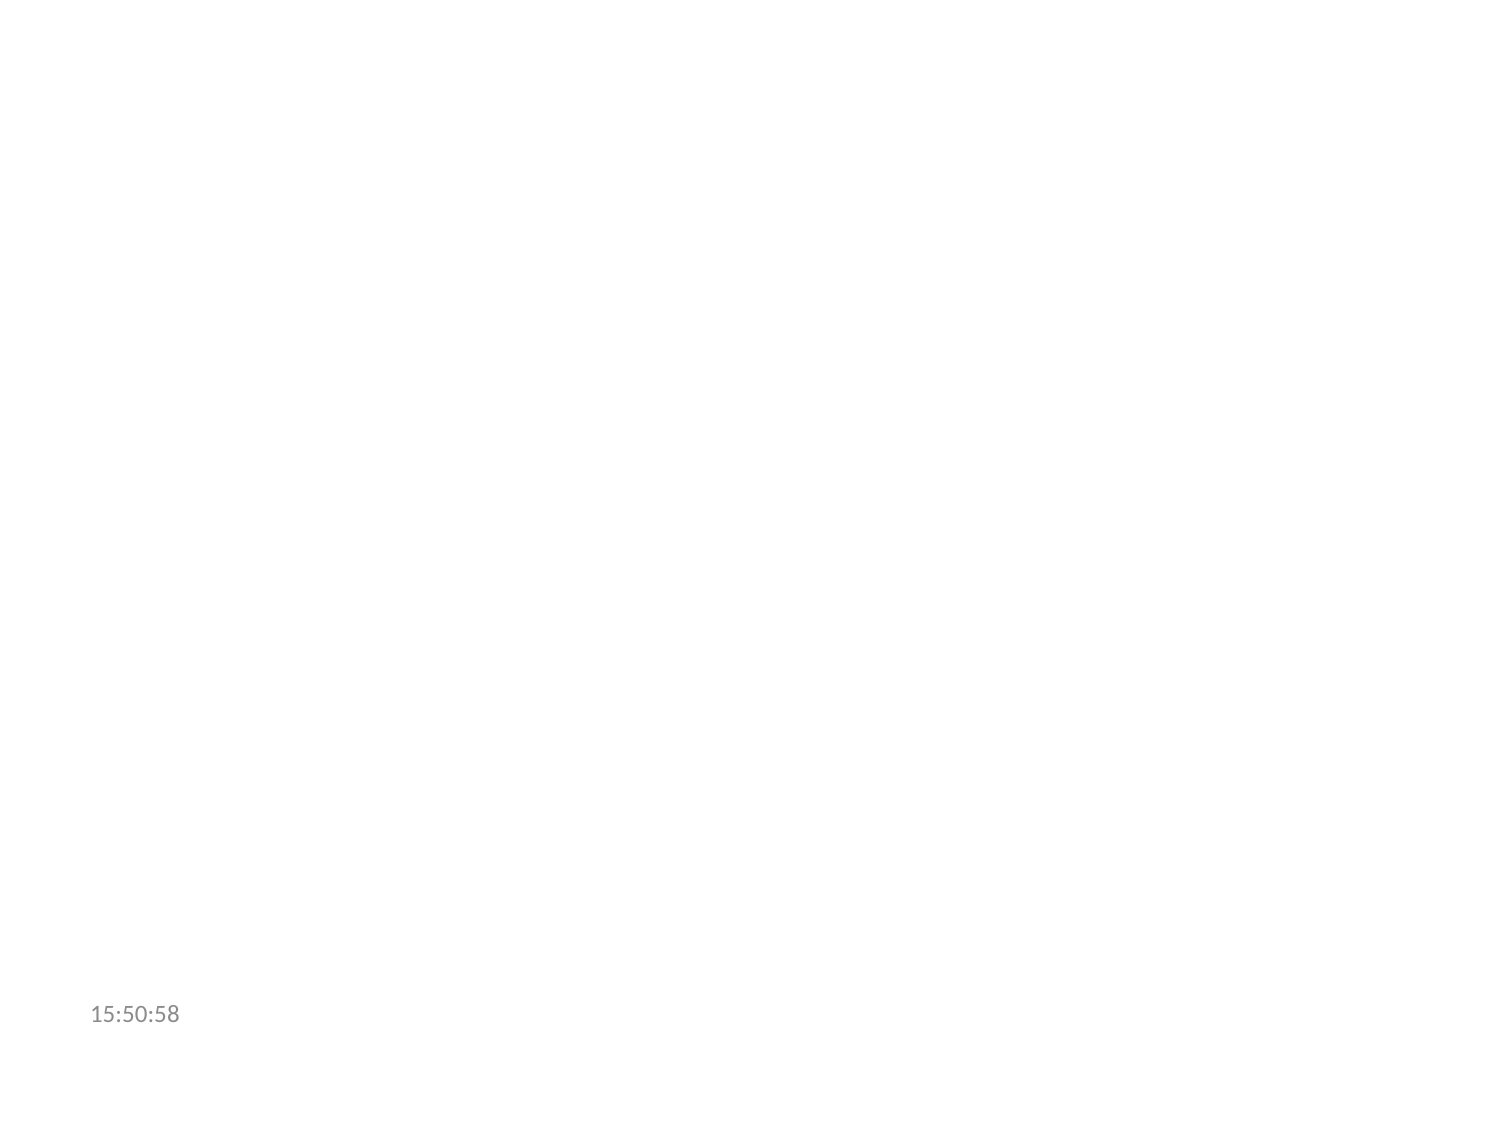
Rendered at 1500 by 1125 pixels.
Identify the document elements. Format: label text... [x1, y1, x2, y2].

text_box 15:35:09 [75, 982, 425, 1043]
